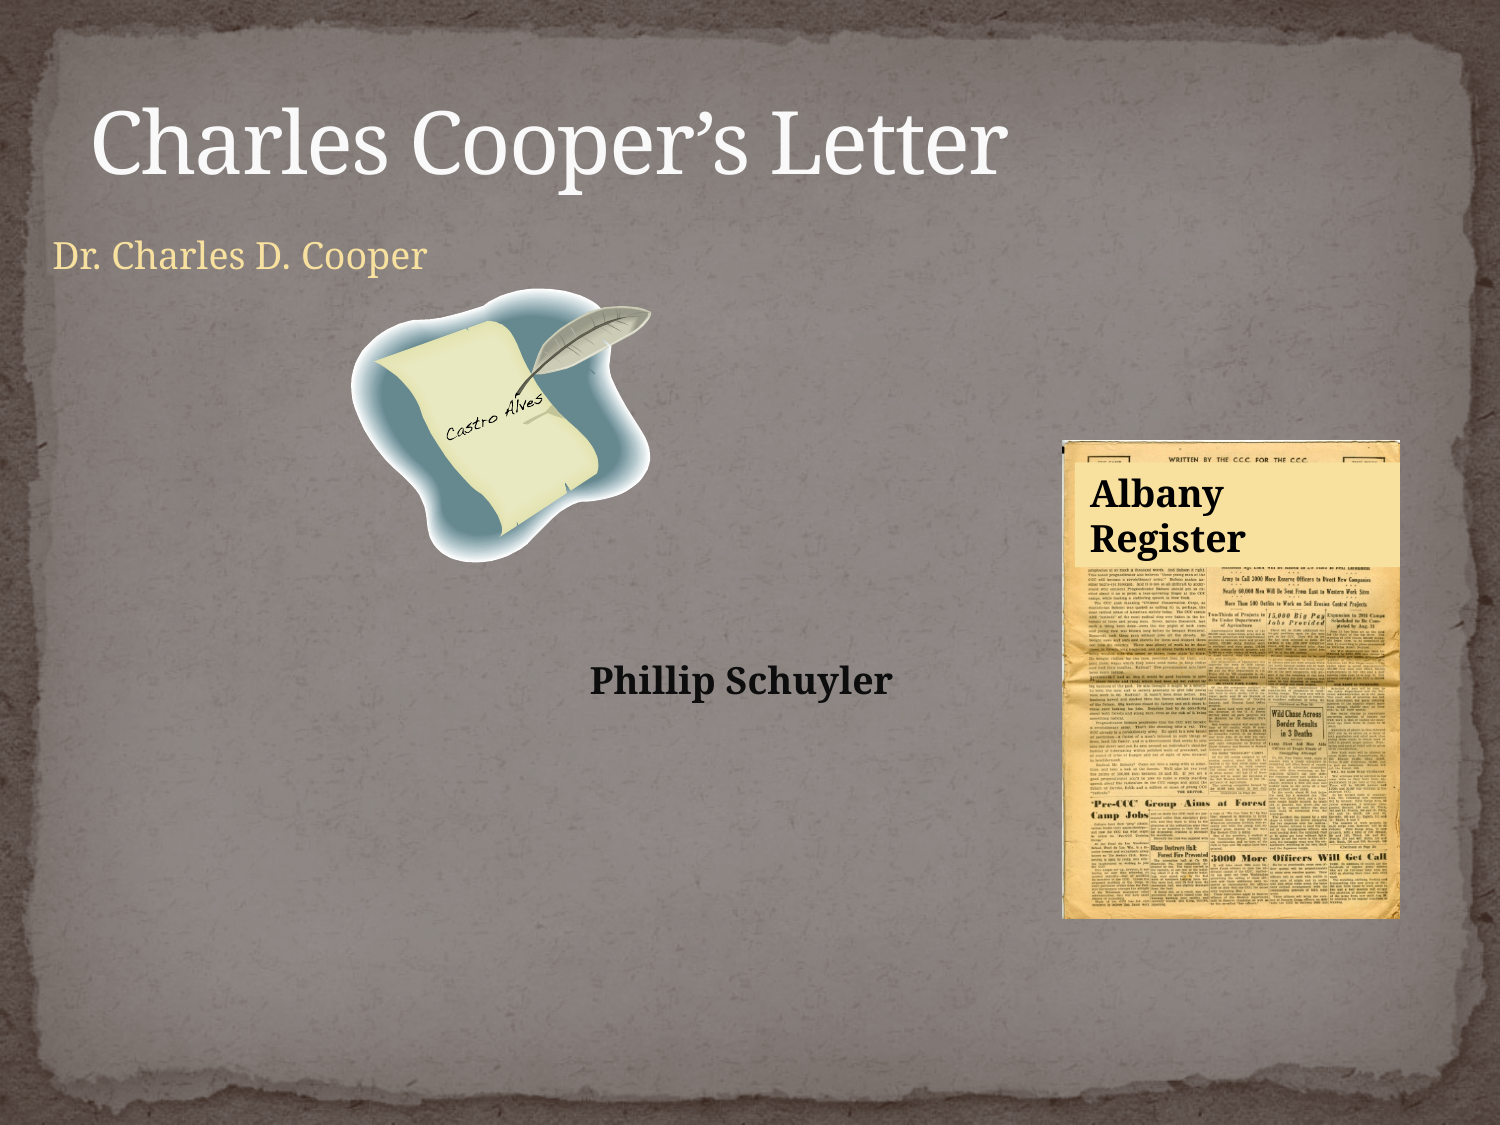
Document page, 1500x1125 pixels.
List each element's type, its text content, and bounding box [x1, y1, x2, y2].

title Charles Cooper’s Letter [74, 0, 1425, 200]
picture [351, 289, 651, 563]
text_box Dr. Charles D. Cooper [37, 224, 513, 285]
text_box Phillip Schuyler [574, 649, 963, 710]
picture [1062, 440, 1400, 919]
